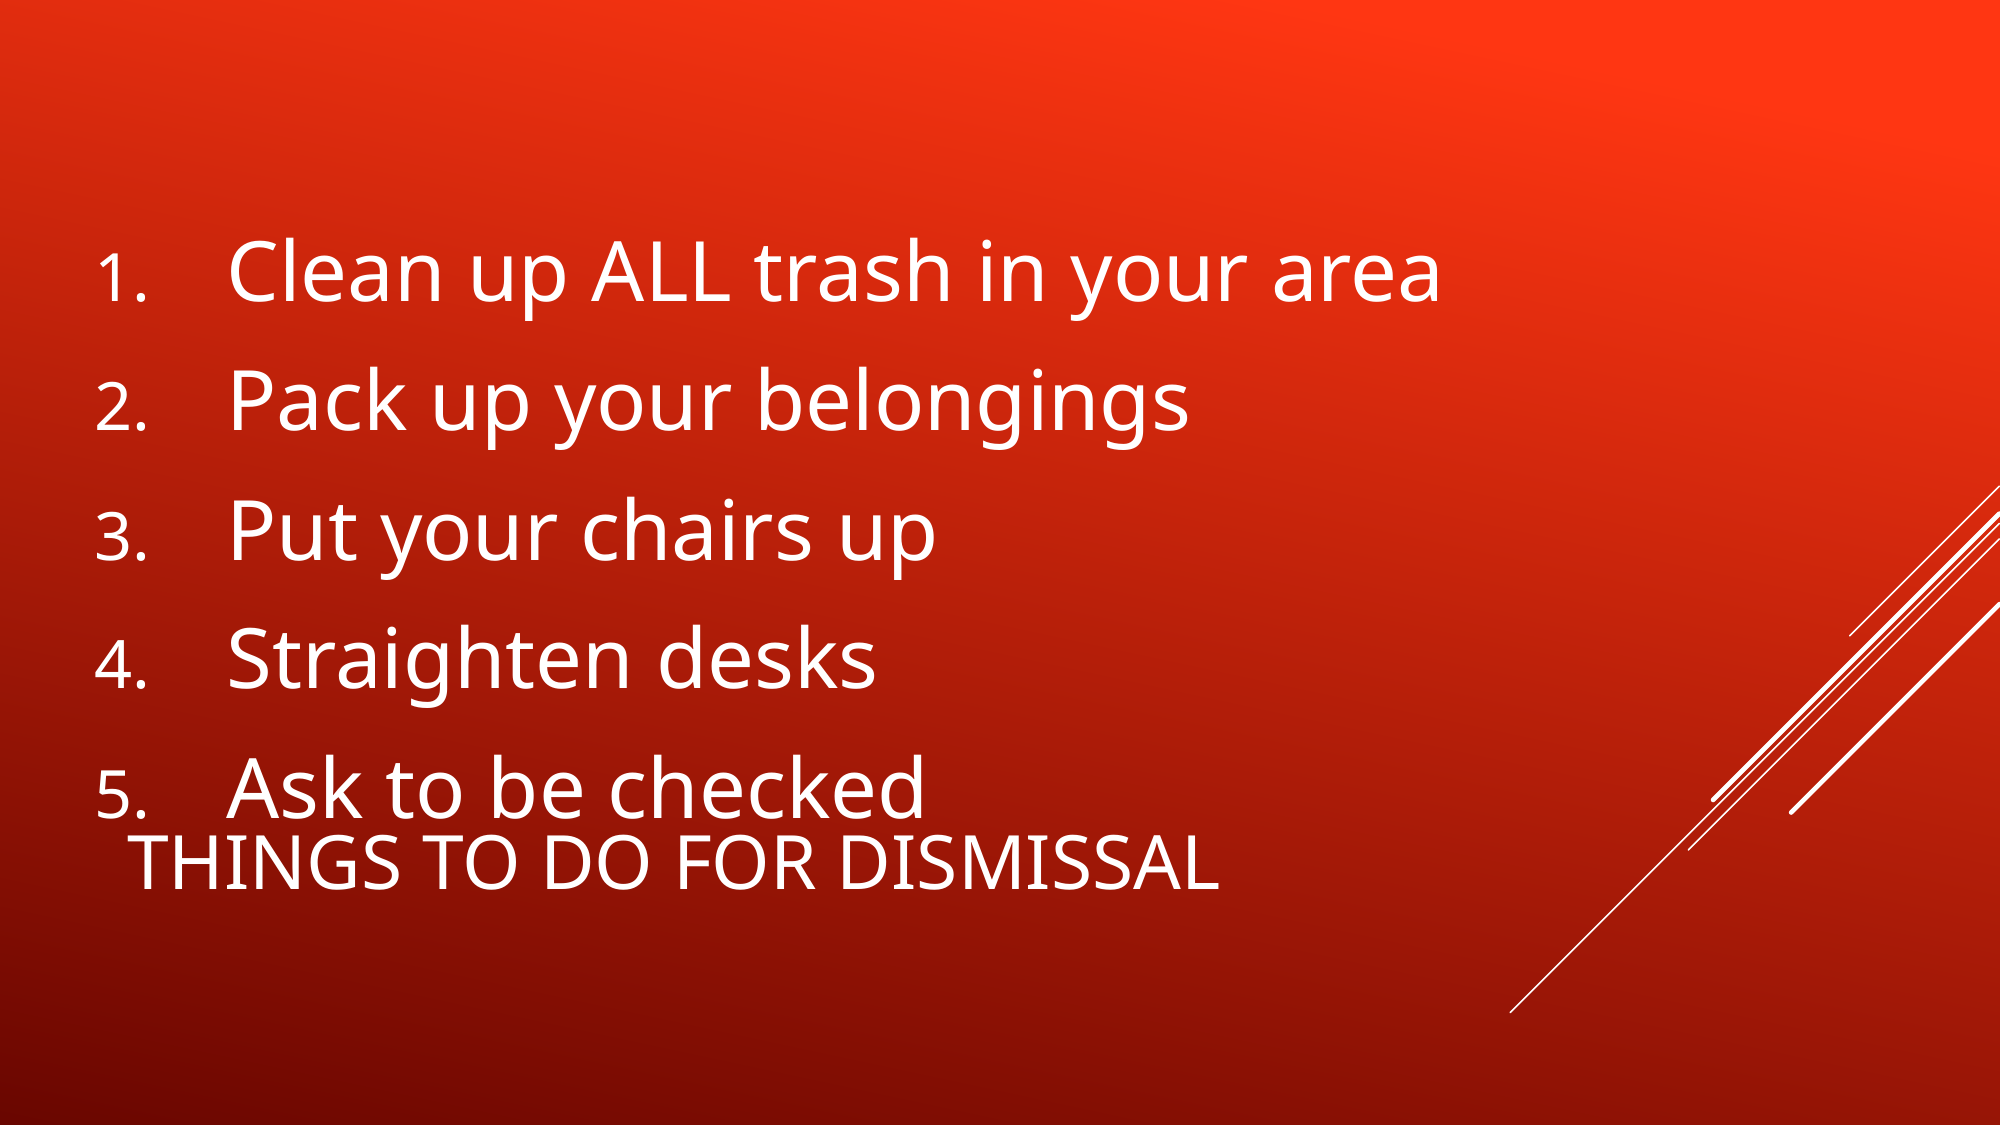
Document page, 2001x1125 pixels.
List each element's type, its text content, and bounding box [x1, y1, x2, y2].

list Clean up ALL trash in your area Pack up your belongings Put your chairs up Straighten desks Ask to be checked [79, 208, 1491, 845]
title THINGS TO DO FOR DISMISSAL [112, 736, 1513, 984]
